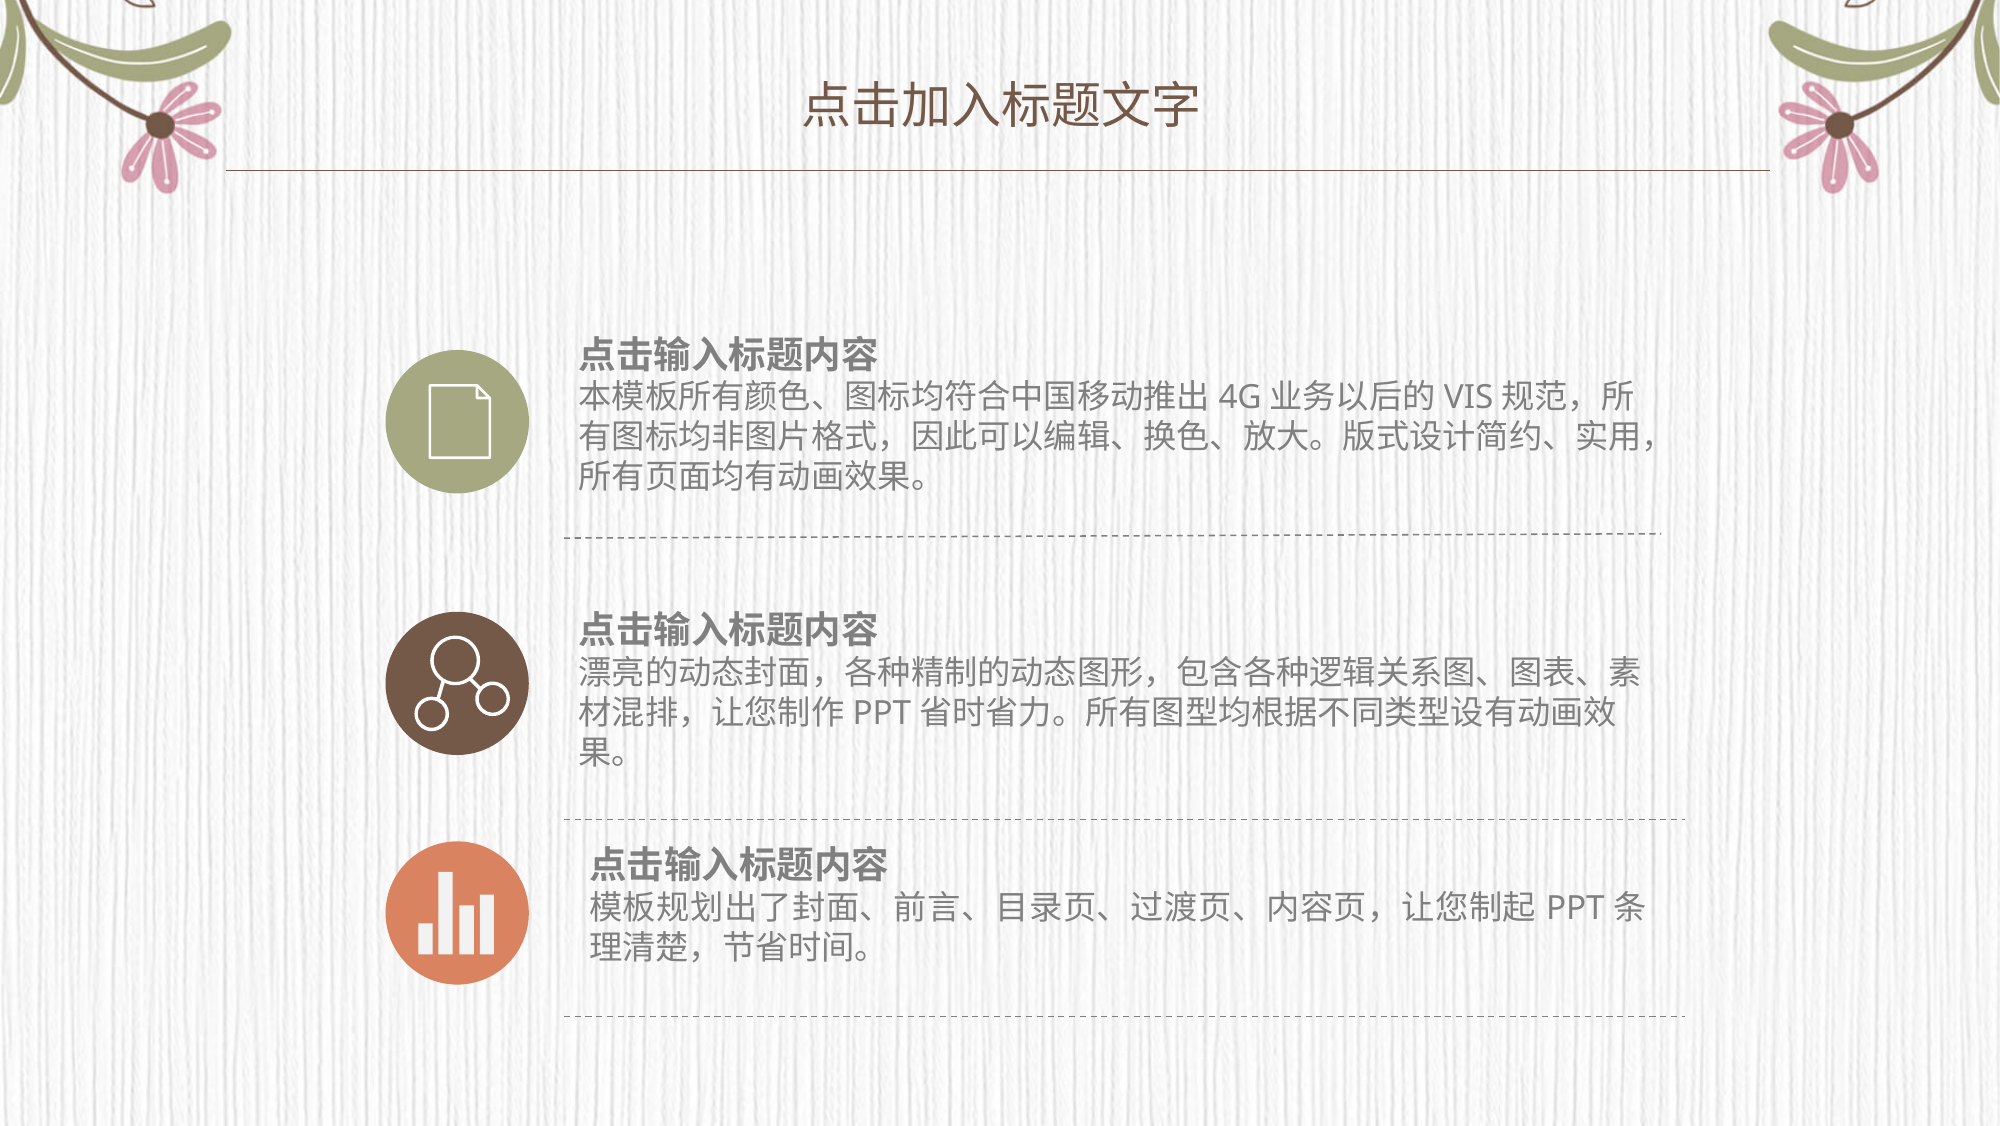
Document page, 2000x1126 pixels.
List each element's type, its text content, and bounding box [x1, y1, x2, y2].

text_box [385, 611, 529, 756]
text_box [385, 841, 530, 985]
picture [0, 0, 2000, 1126]
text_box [563, 533, 1662, 539]
text_box 点击输入标题内容 本模板所有颜色、图标均符合中国移动推出4G业务以后的VIS规范，所有图标均非图片格式，因此可以编辑、换色、放大。版式设计简约、实用，所有页面均有动画效果。 [563, 323, 1662, 503]
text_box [226, 67, 1771, 171]
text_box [385, 349, 530, 494]
text_box 点击输入标题内容 模板规划出了封面、前言、目录页、过渡页、内容页，让您制起PPT条理清楚，节省时间。 [574, 833, 1662, 974]
text_box 点击输入标题内容 漂亮的动态封面，各种精制的动态图形，包含各种逻辑关系图、图表、素材混排，让您制作PPT省时省力。所有图型均根据不同类型设有动画效果。 [563, 598, 1662, 779]
